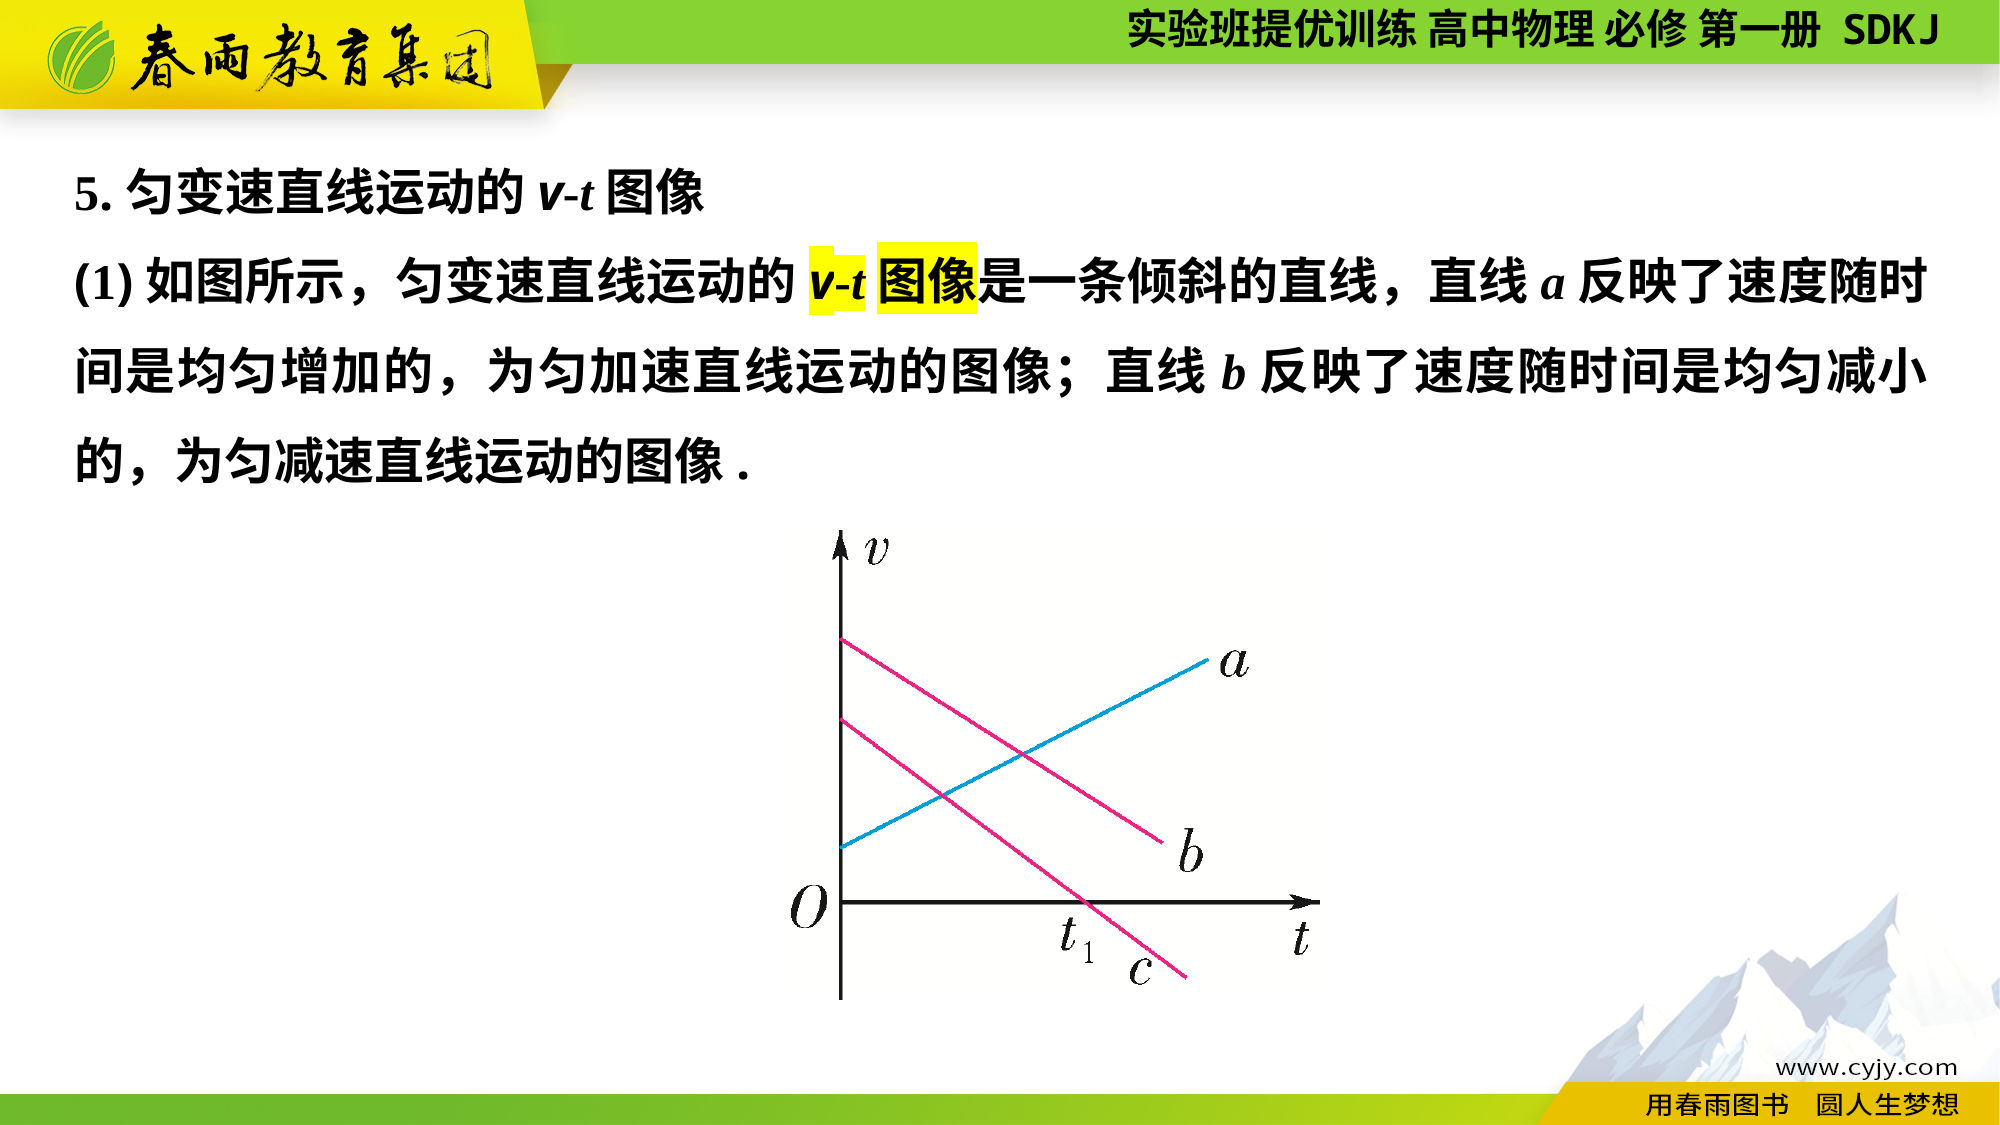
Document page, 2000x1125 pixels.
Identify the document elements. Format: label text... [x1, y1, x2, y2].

picture [0, 0, 2000, 1125]
list 5.匀变速直线运动的v-t图像 (1)如图所示，匀变速直线运动的v-t图像是一条倾斜的直线，直线a反映了速度随时间是均匀增加的，为匀加速直线运动的图像；直线b反映了速度随时间是均匀减小的，为匀减速直线运动的图像. [59, 122, 1944, 501]
